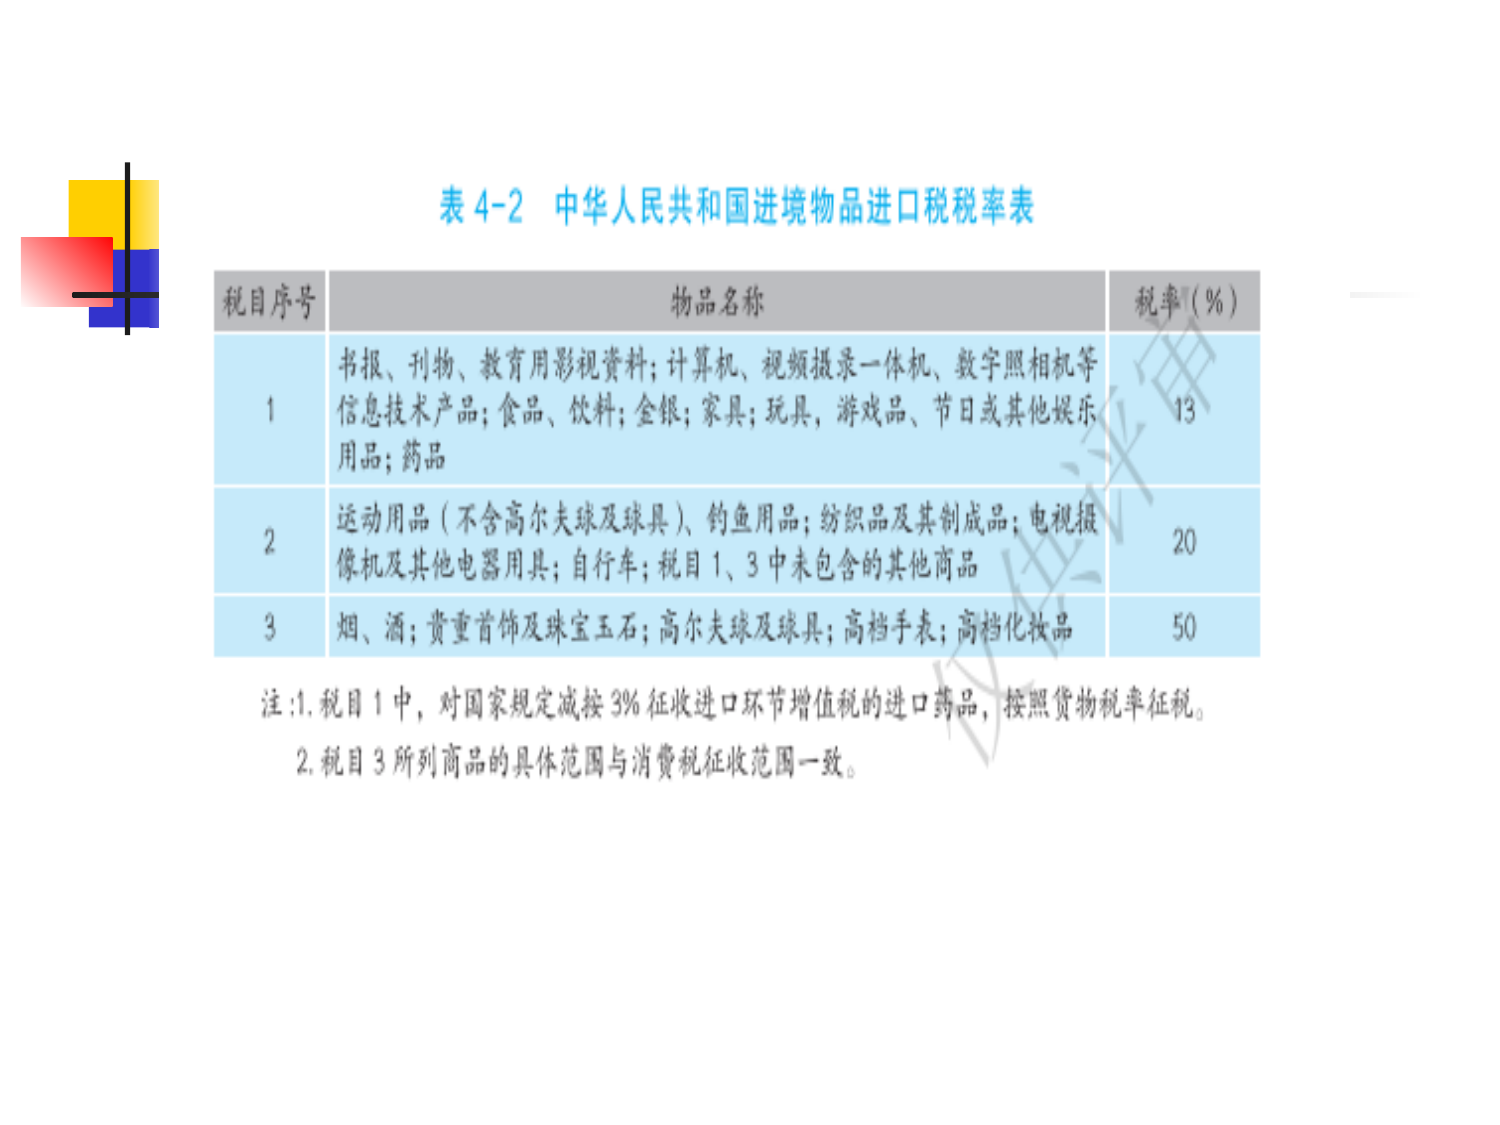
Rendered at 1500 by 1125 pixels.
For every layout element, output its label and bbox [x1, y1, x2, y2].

picture [159, 160, 1351, 808]
